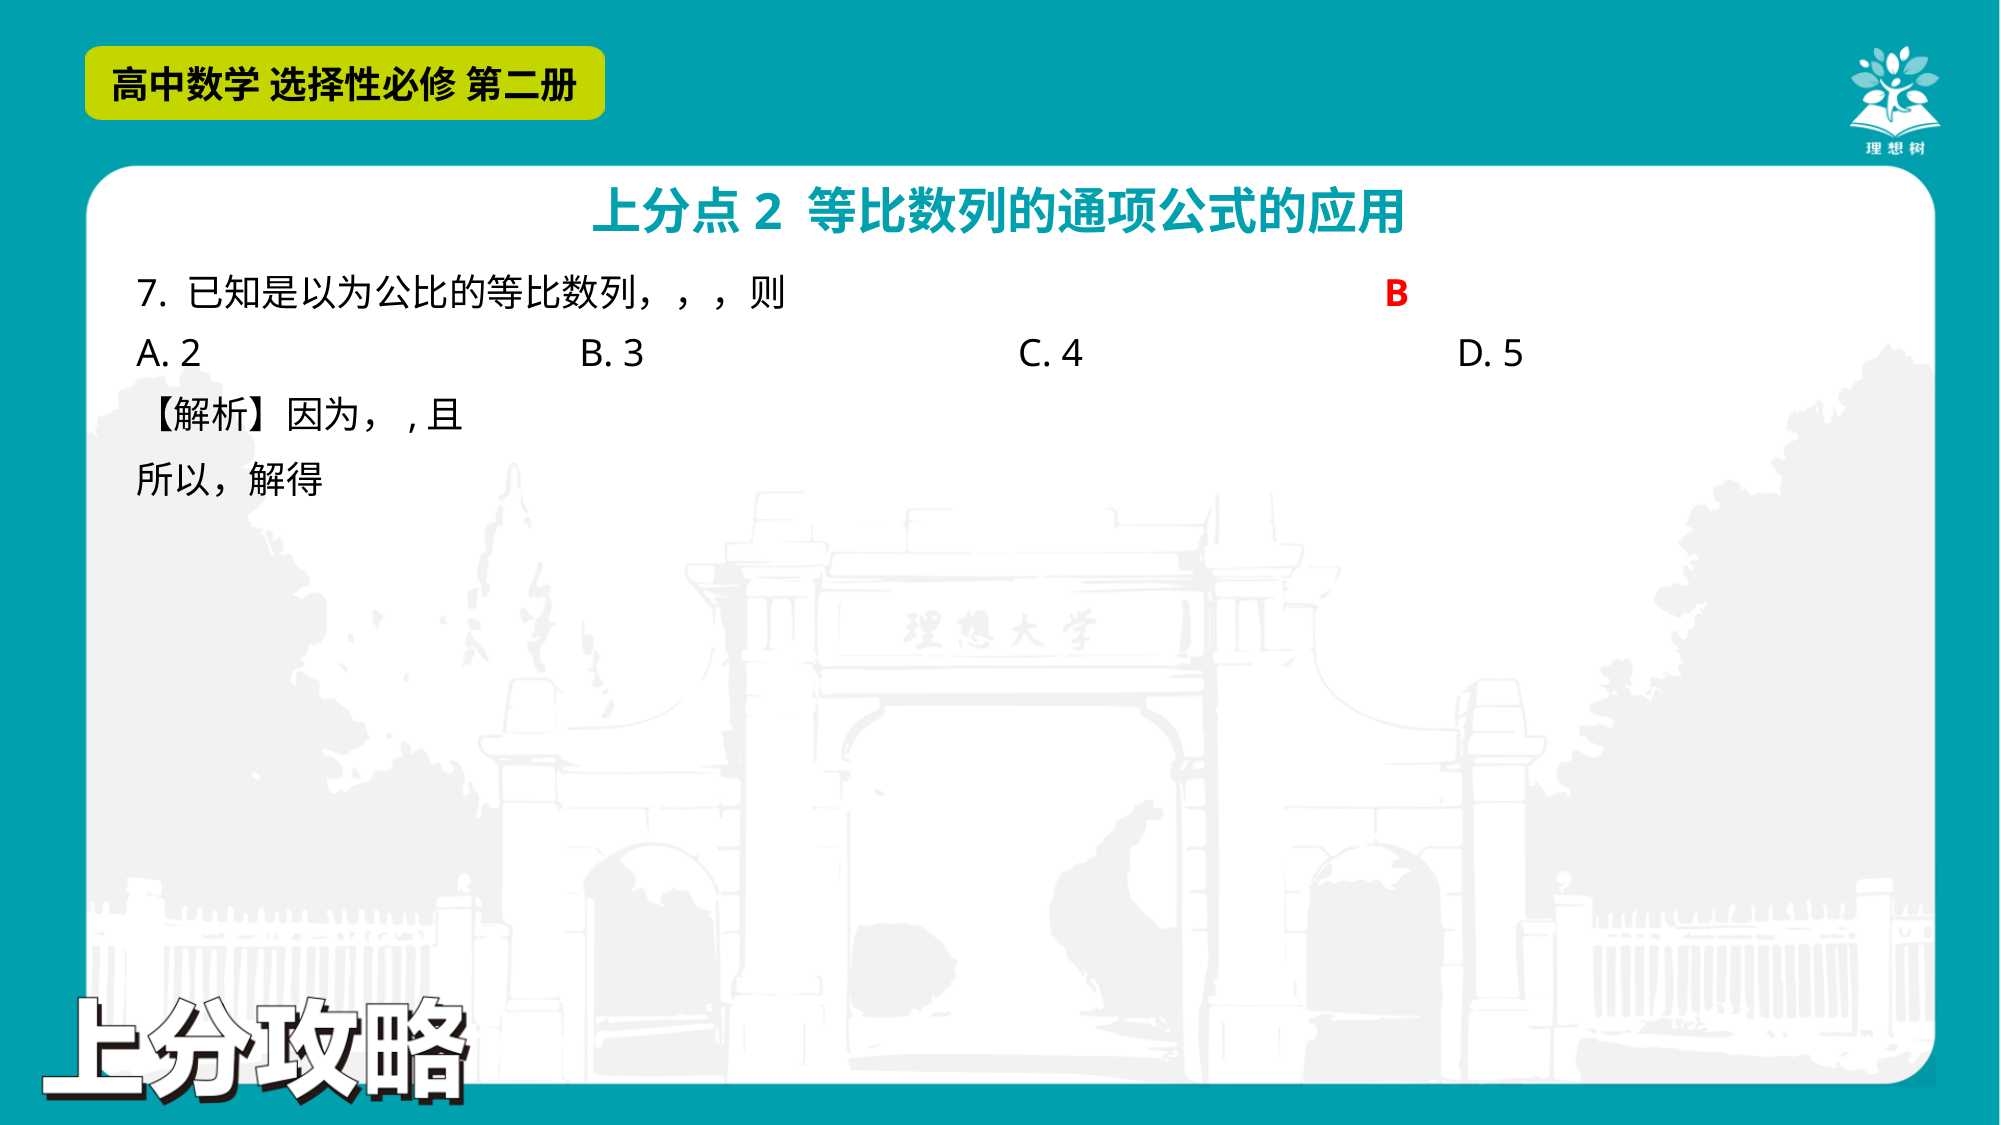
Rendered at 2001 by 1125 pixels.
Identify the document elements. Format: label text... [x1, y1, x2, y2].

text_box A. 2 B. 3 C. 4 D. 5 [136, 307, 1865, 367]
text_box B [1369, 246, 1425, 307]
picture [0, 0, 2000, 1125]
